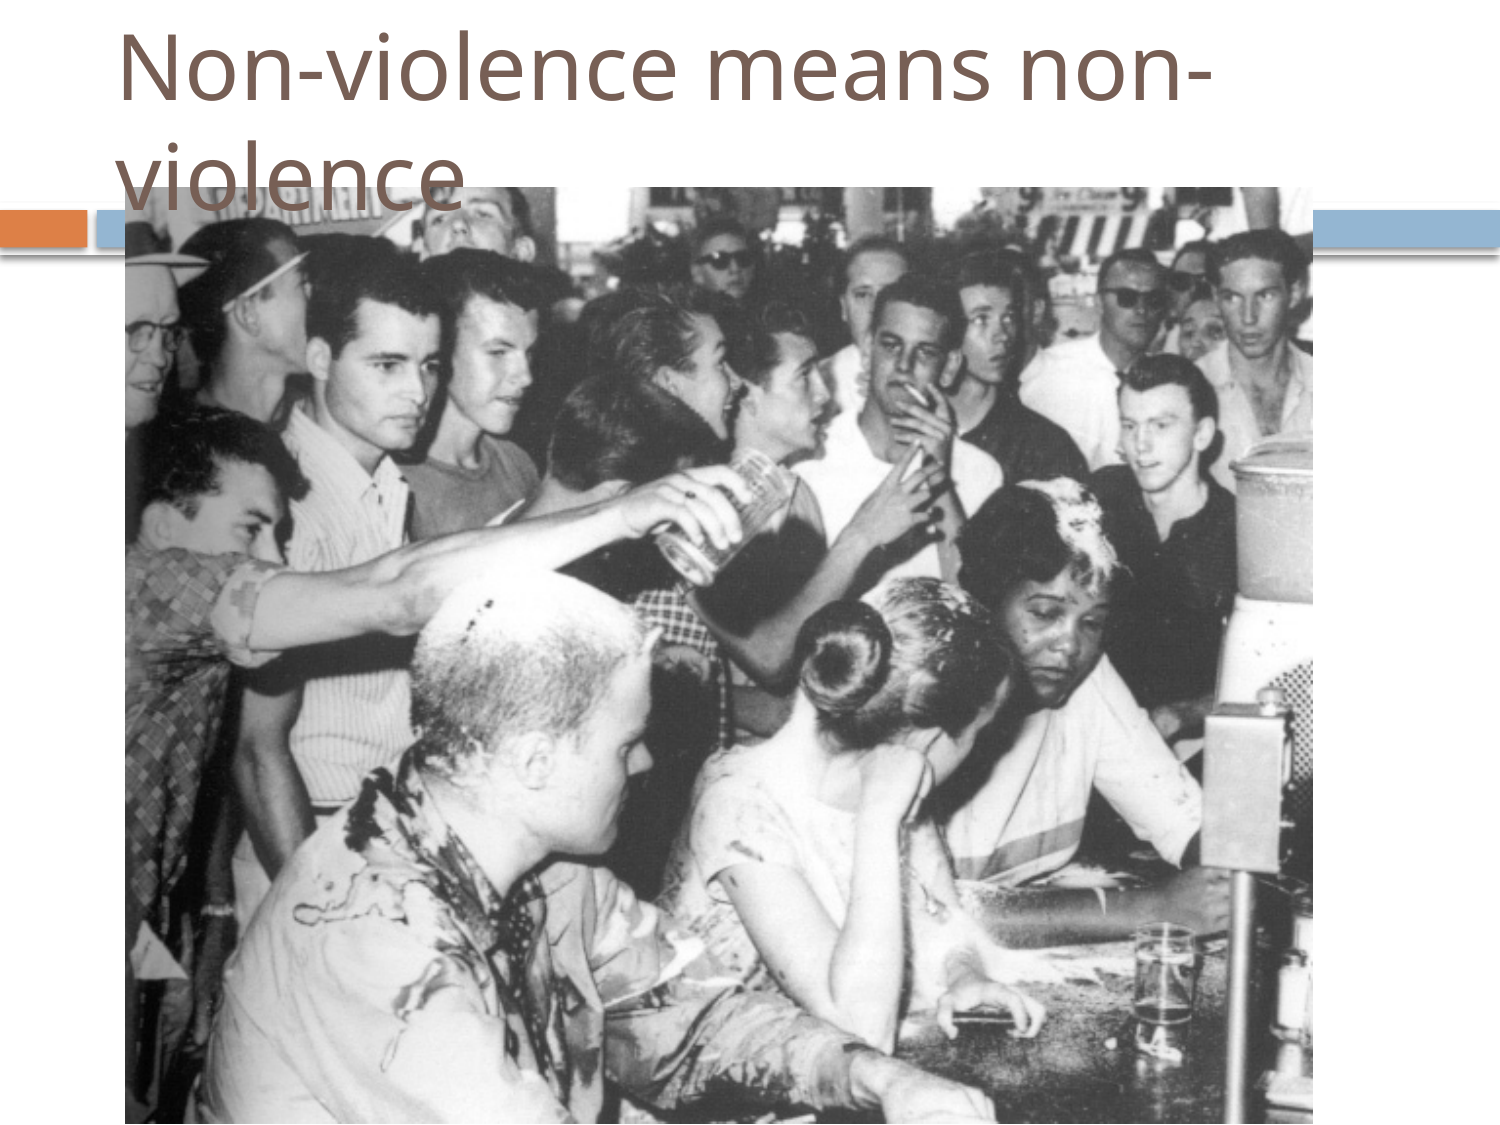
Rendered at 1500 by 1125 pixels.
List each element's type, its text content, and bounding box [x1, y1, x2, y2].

title Non-violence means non-violence [100, 37, 1438, 200]
picture [124, 187, 1313, 1124]
